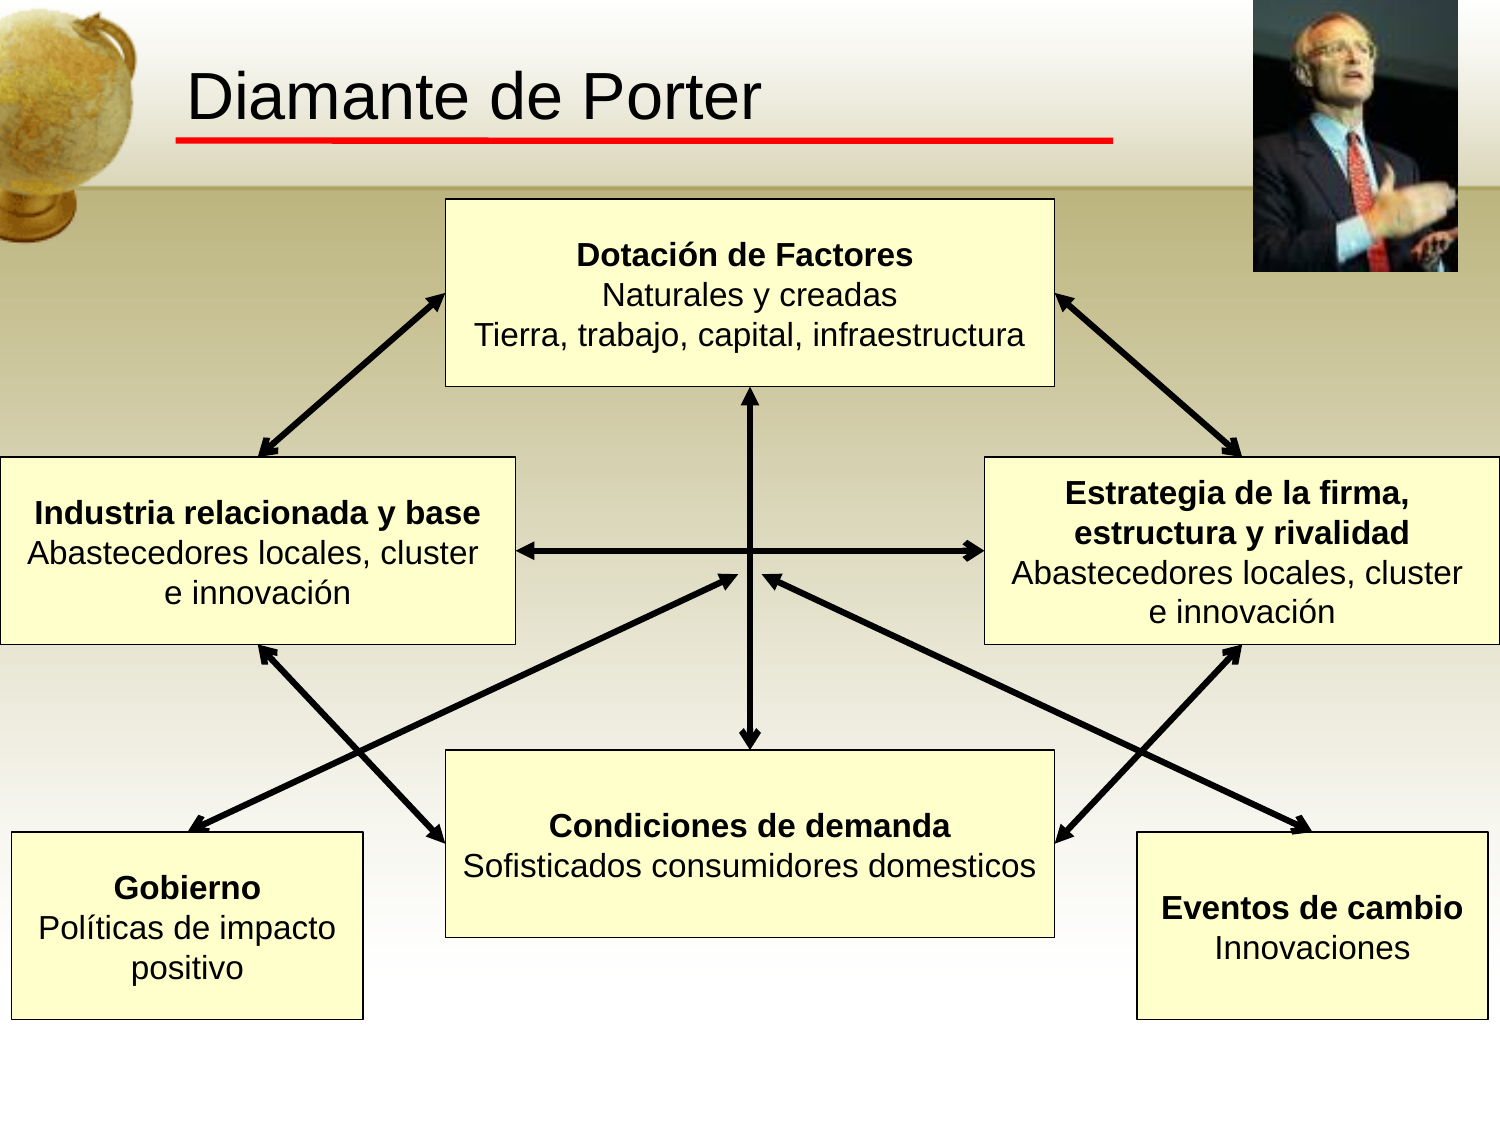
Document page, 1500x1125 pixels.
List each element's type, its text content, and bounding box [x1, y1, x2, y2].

text_box Dotación de Factores Naturales y creadas Tierra, trabajo, capital, infraestructura [445, 199, 1055, 387]
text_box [257, 840, 446, 844]
title Diamante de Porter [170, 36, 1248, 141]
text_box Estrategia de la firma, estructura y rivalidad Abastecedores locales, cluster e innovación [984, 457, 1500, 645]
picture [446, 387, 749, 550]
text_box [1054, 840, 1243, 844]
picture [751, 387, 1054, 549]
picture [751, 735, 761, 750]
picture [516, 552, 747, 731]
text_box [761, 573, 1313, 833]
text_box Condiciones de demanda Sofisticados consumidores domesticos [445, 750, 1055, 938]
picture [739, 735, 749, 750]
text_box Industria relacionada y base Abastecedores locales, cluster e innovación [0, 457, 516, 645]
text_box Gobierno Políticas de impacto positivo [11, 832, 364, 1020]
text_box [257, 292, 446, 458]
picture [753, 552, 984, 731]
picture [0, 0, 1500, 457]
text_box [187, 573, 739, 833]
picture [0, 645, 1500, 1125]
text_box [1054, 292, 1243, 458]
text_box Eventos de cambio Innovaciones [1136, 832, 1489, 1020]
